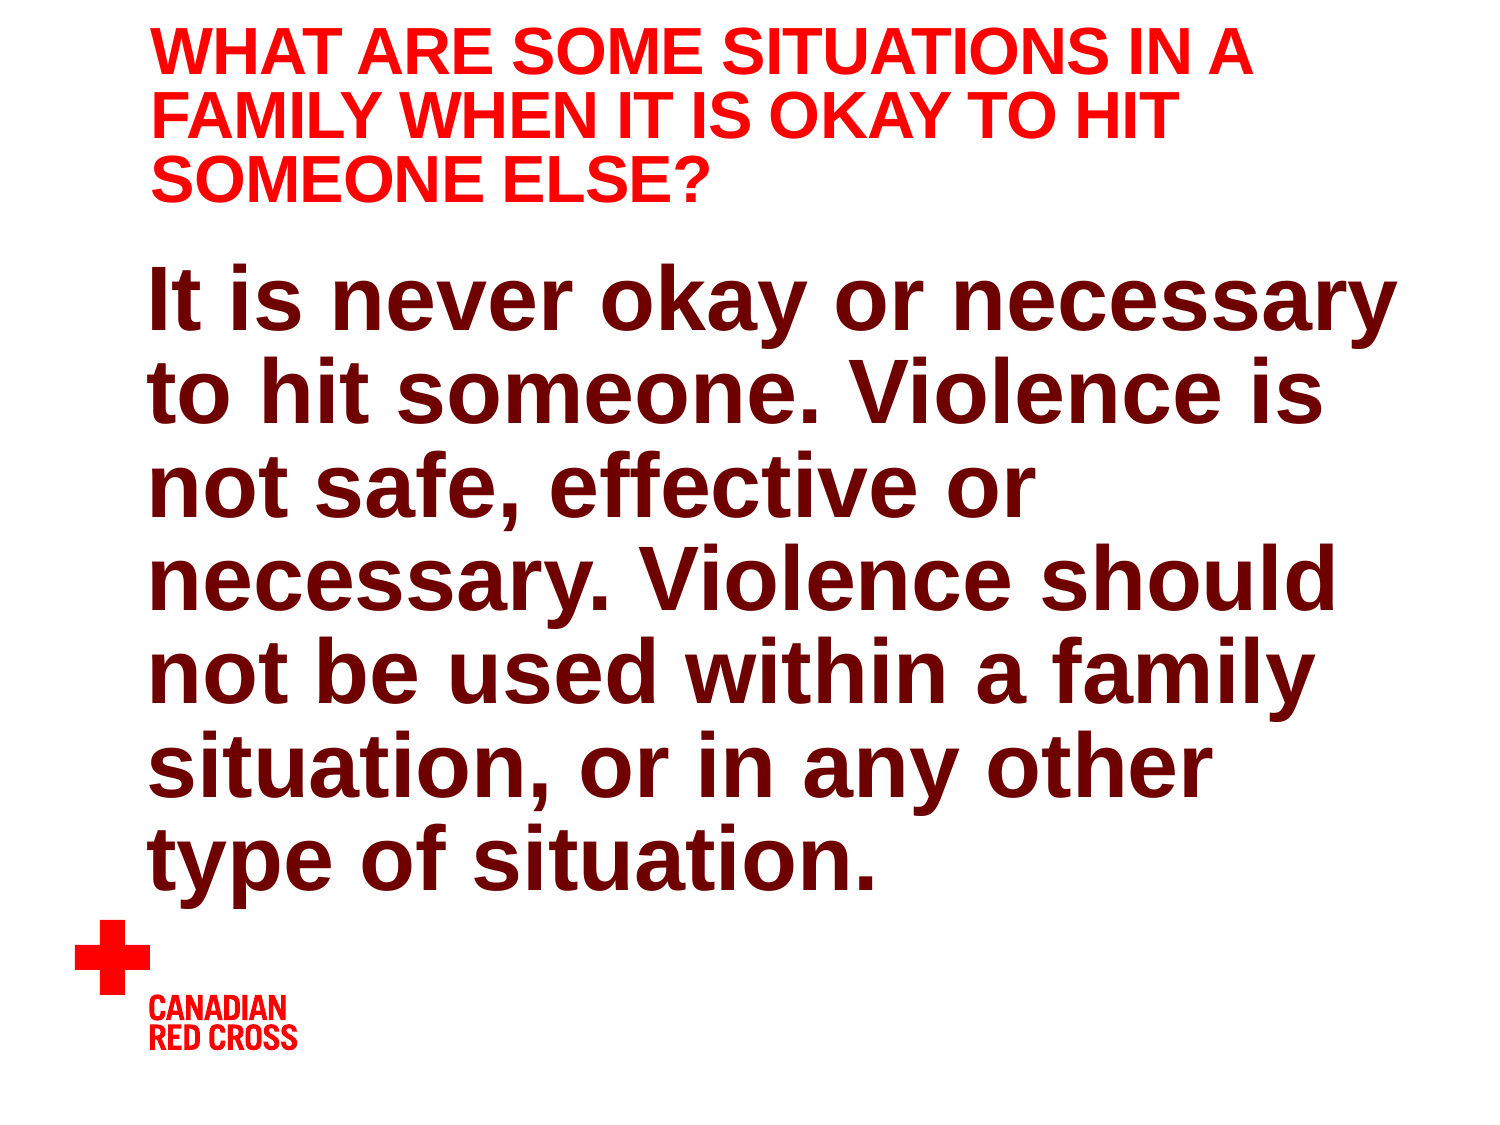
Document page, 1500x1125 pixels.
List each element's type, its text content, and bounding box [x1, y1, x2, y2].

title What are some situations in a family when it is okay to hit someone else? [135, 54, 1449, 223]
list It is never okay or necessary to hit someone. Violence is not safe, effective or necessary. Violence should not be used within a family situation, or in any other type of situation. [131, 243, 1444, 919]
